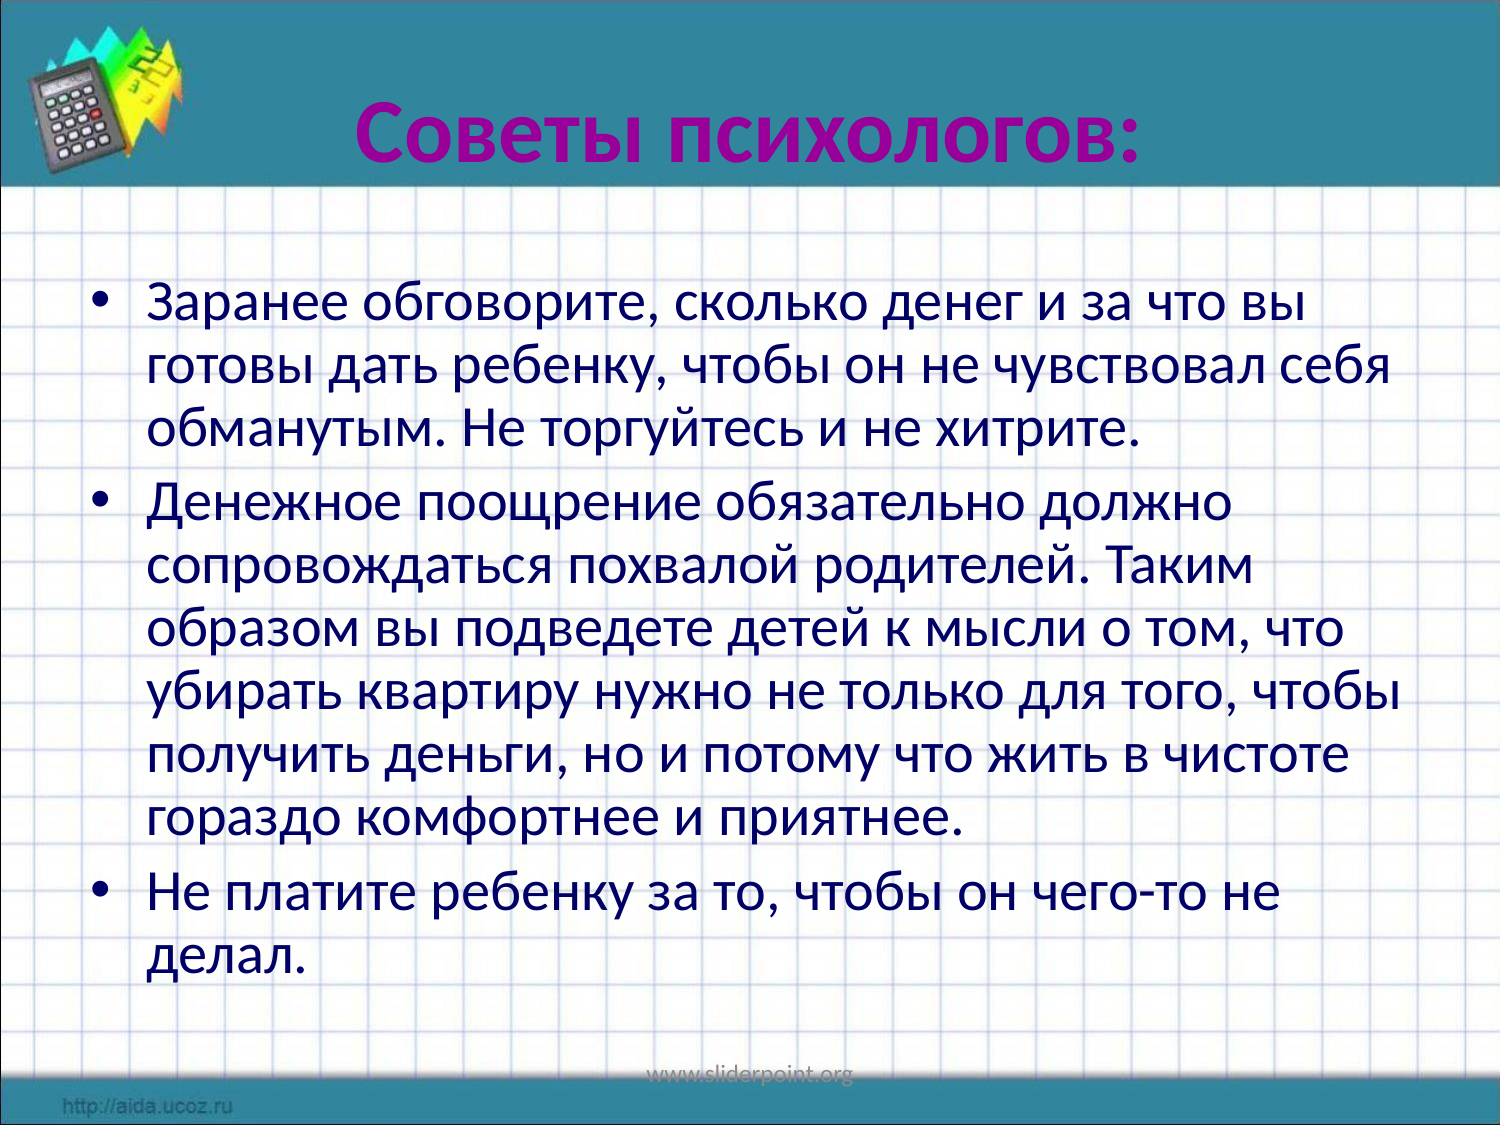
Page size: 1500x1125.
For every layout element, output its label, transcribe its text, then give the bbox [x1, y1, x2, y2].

footer www.sliderpoint.org [512, 1042, 988, 1103]
title Советы психологов: [74, 44, 1426, 208]
list Заранее обговорите, сколько денег и за что вы готовы дать ребенку, чтобы он не чувствовал себя обманутым. Не торгуйтесь и не хитрите. Денежное поощрение обязательно должно сопровождаться похвалой родителей. Таким образом вы подведете детей к мысли о том, что убирать квартиру нужно не только для того, чтобы получить деньги, но и потому что жить в чистоте гораздо комфортнее и приятнее. Не платите ребенку за то, чтобы он чего-то не делал. [74, 262, 1426, 1006]
picture [0, 0, 1500, 1125]
